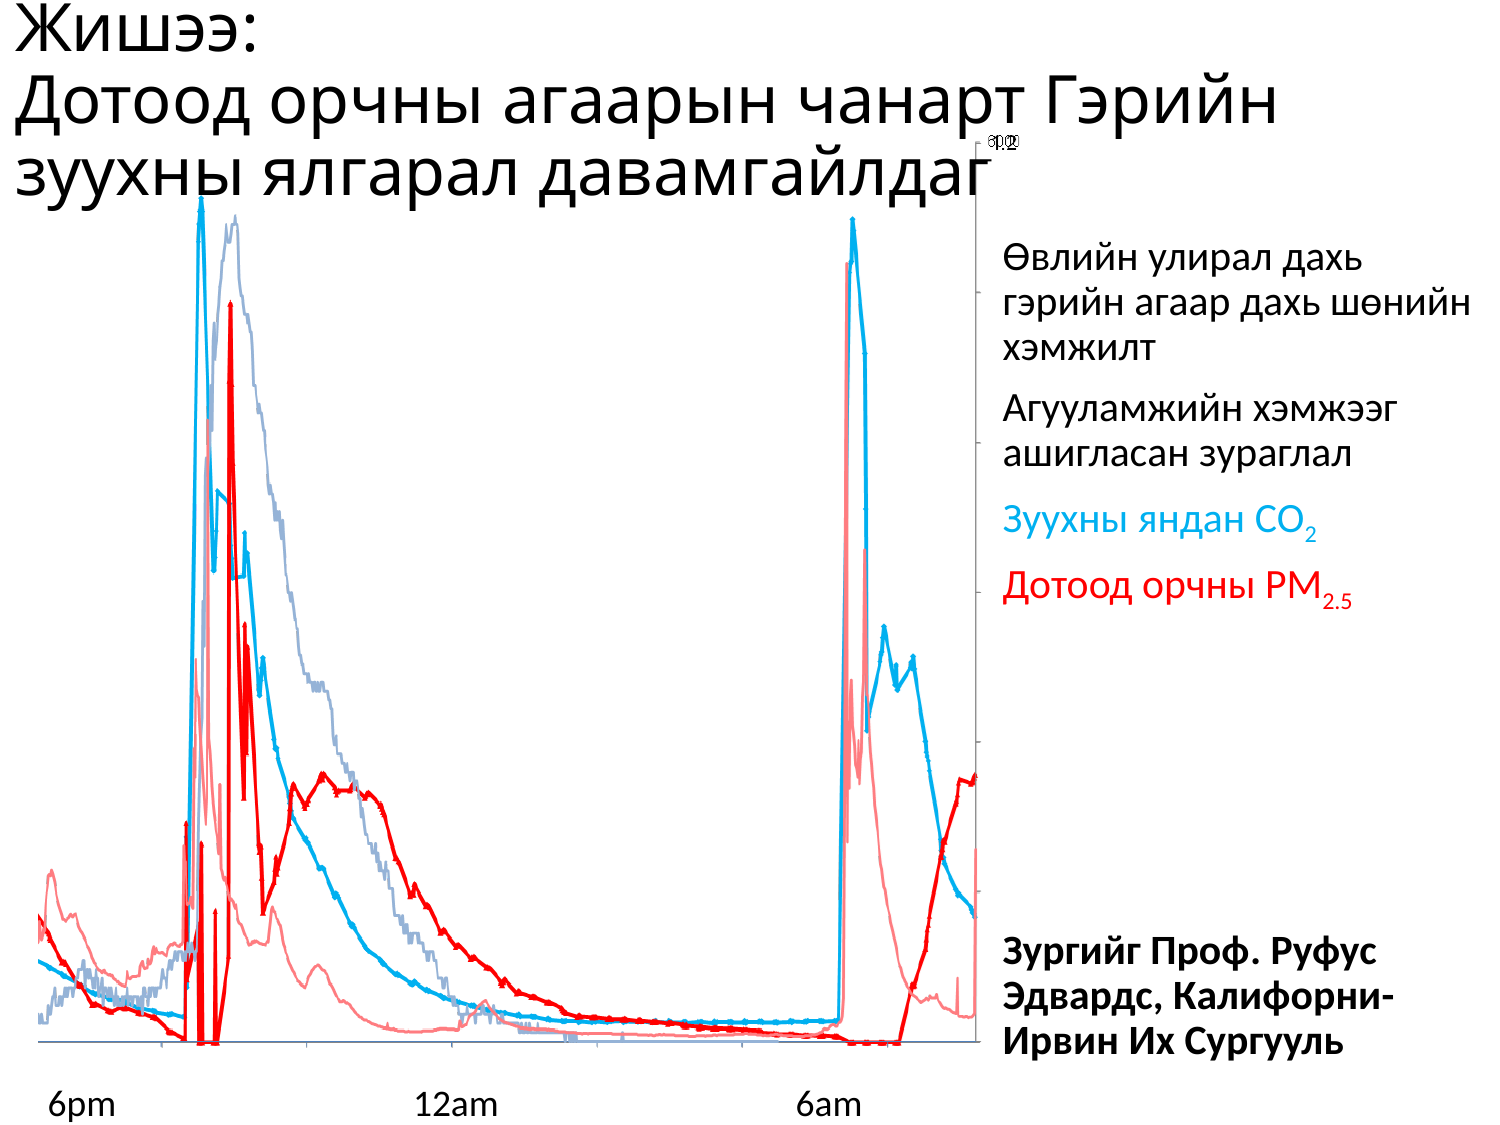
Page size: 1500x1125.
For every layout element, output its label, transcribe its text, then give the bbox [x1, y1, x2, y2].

title Жишээ: Дотоод орчны агаарын чанарт Гэрийн зуухны ялгарал давамгайлдаг [0, 83, 1387, 121]
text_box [0, 120, 1189, 1125]
list Өвлийн улирал дахь гэрийн агаар дахь шөнийн хэмжилт Агууламжийн хэмжээг ашигласан зураглал Зуухны яндан CO2 Дотоод орчны PM2.5 Зургийг Проф. Руфус Эдвардс, Калифорни-Ирвин Их Сургууль [1189, 161, 1500, 1088]
